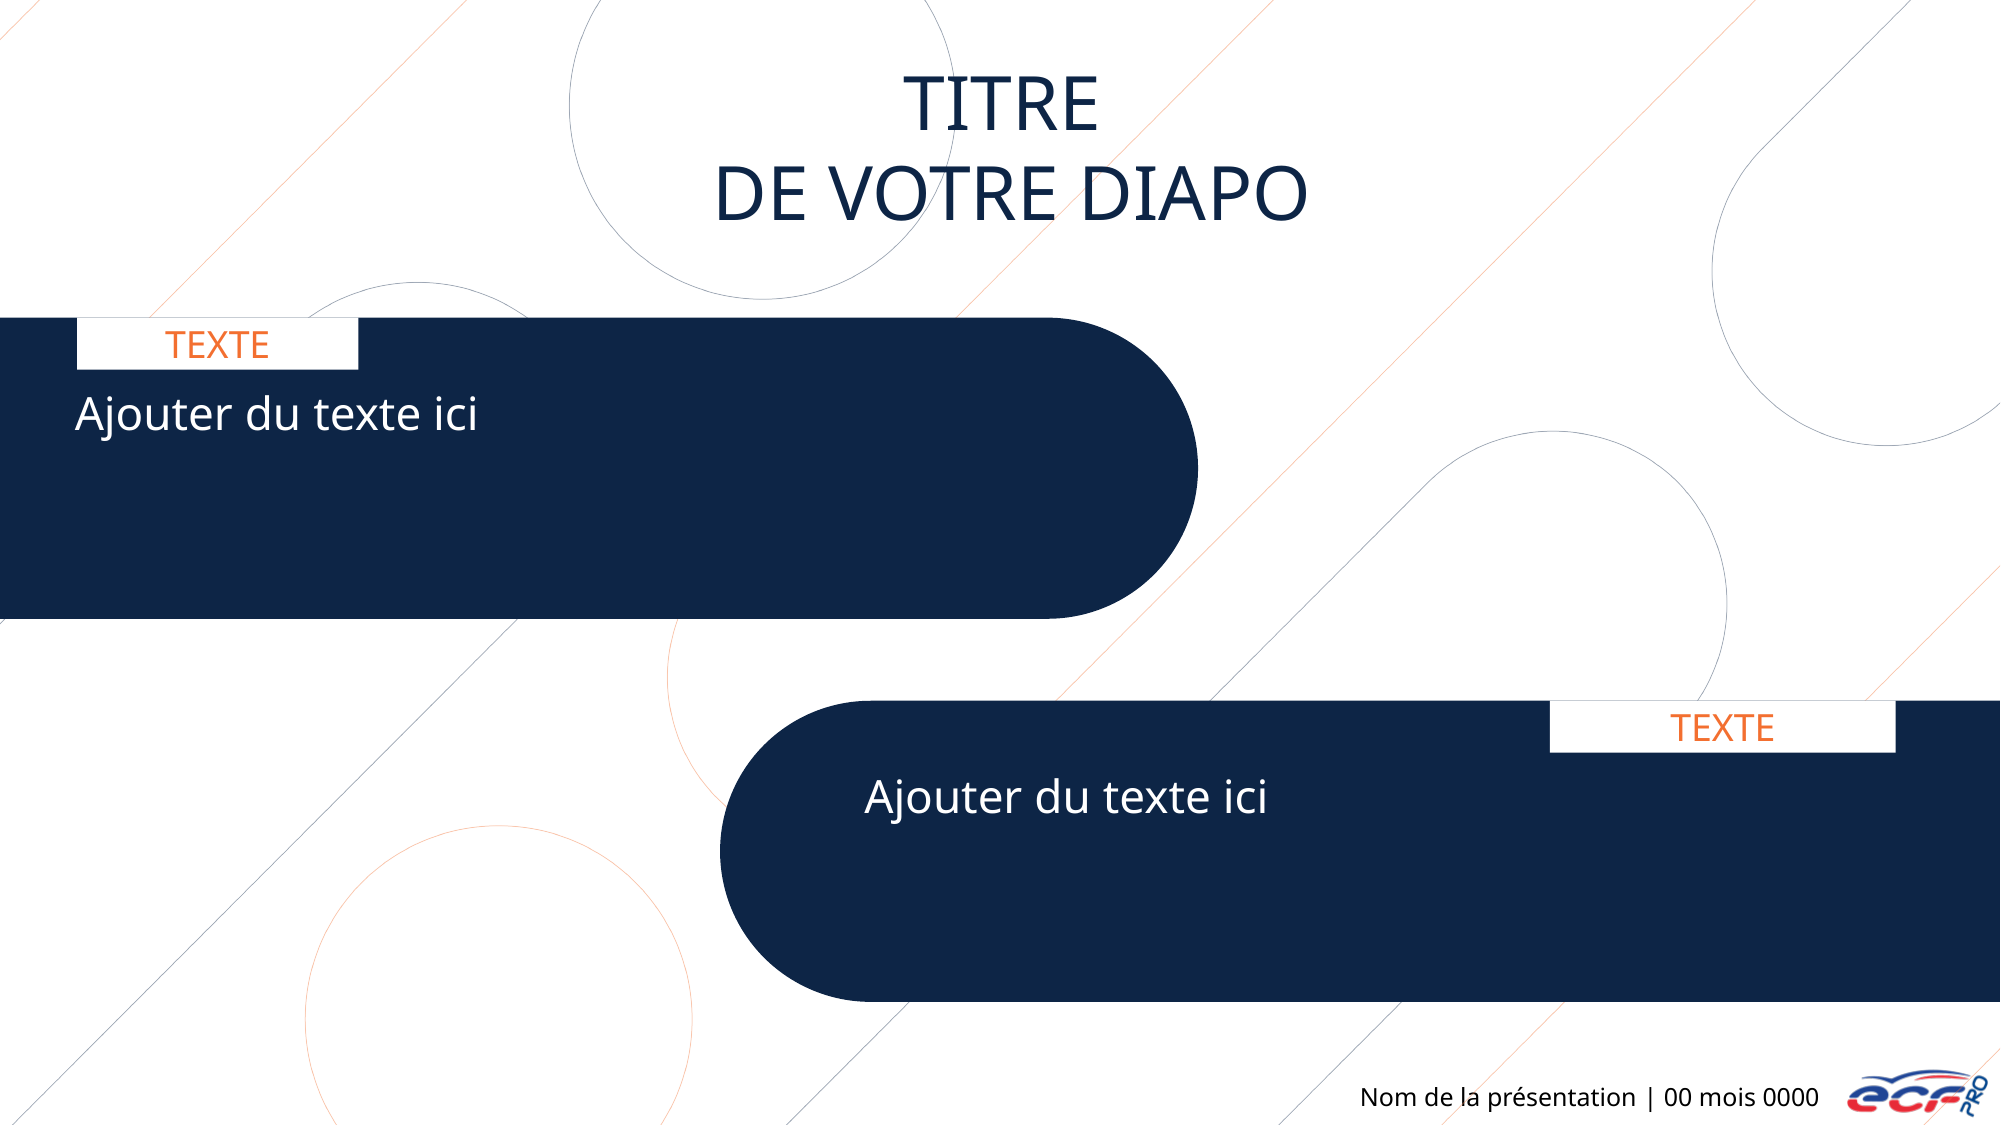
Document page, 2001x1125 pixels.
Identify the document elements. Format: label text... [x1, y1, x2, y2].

text_box Ajouter du texte ici [825, 752, 1896, 893]
picture [0, 0, 2001, 1125]
text_box [719, 699, 2000, 1003]
text_box TITRE DE VOTRE DIAPO [315, 40, 1685, 251]
text_box [0, 316, 1200, 620]
text_box TEXTE [1549, 700, 1897, 754]
text_box Ajouter du texte ici [35, 369, 1107, 455]
text_box TEXTE [76, 317, 359, 371]
